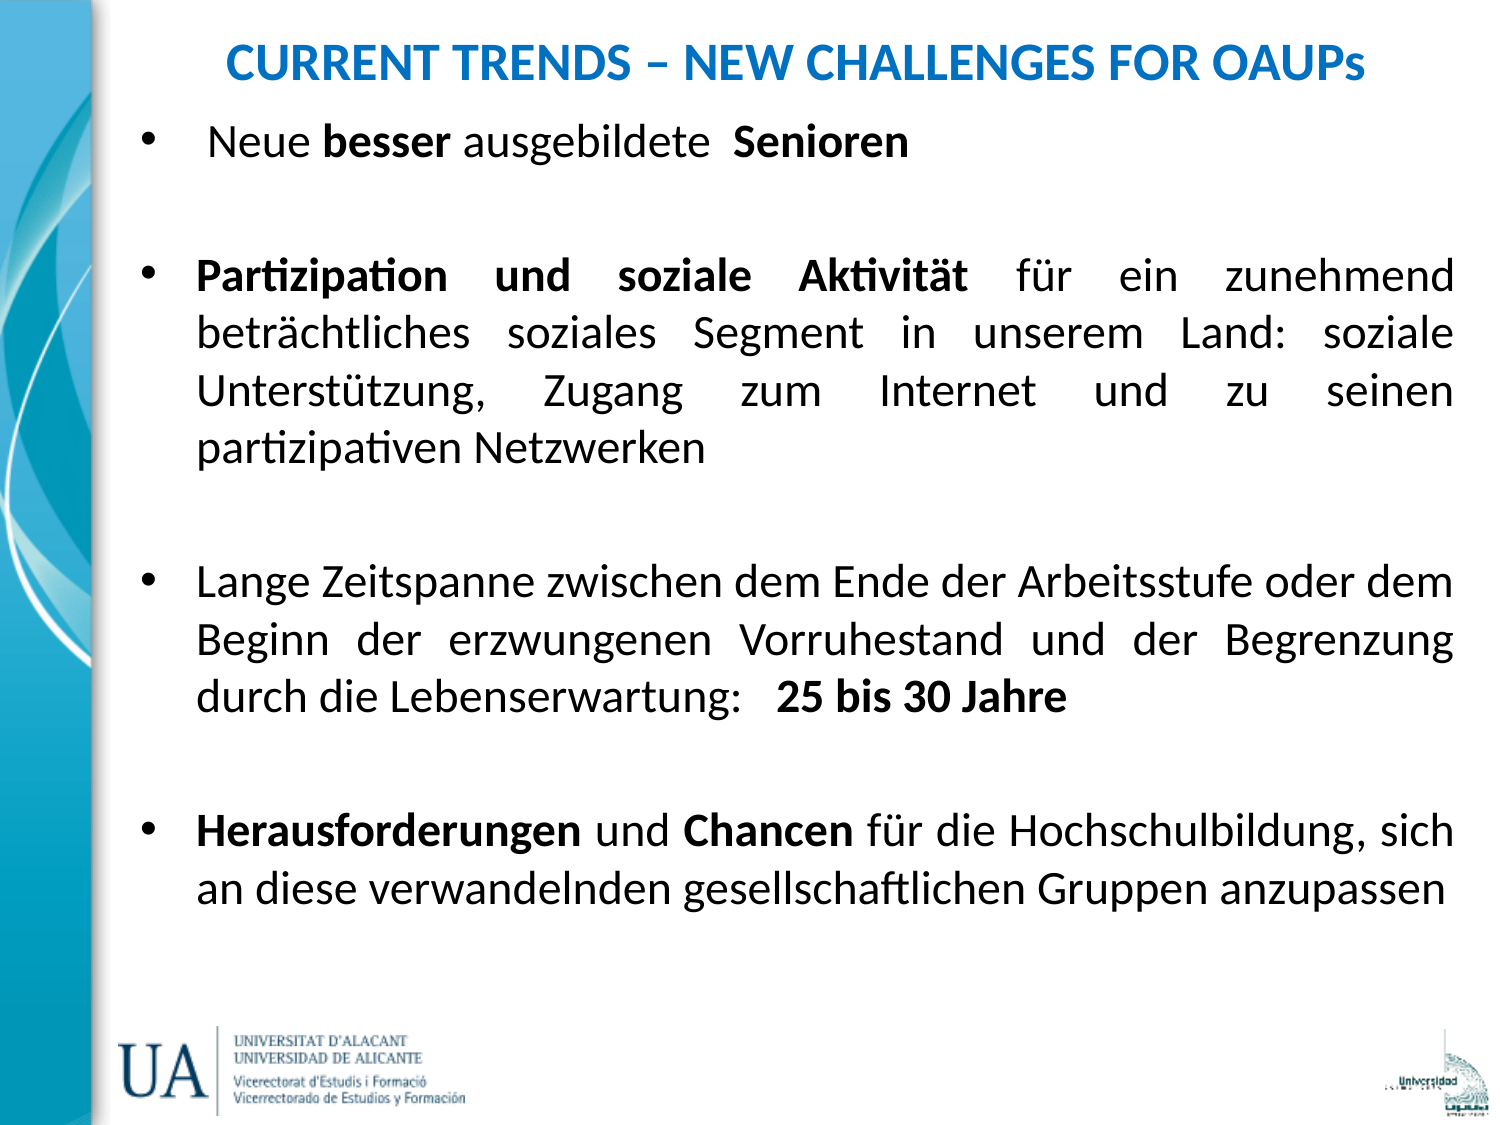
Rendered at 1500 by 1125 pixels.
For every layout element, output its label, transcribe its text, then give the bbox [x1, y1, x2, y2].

picture [1384, 1029, 1489, 1118]
title CURRENT TRENDS – NEW CHALLENGES FOR OAUPs [112, 0, 1483, 119]
picture [0, 0, 110, 1125]
list Neue besser ausgebildete Senioren Partizipation und soziale Aktivität für ein zunehmend beträchtliches soziales Segment in unserem Land: soziale Unterstützung, Zugang zum Internet und zu seinen partizipativen Netzwerken Lange Zeitspanne zwischen dem Ende der Arbeitsstufe oder dem Beginn der erzwungenen Vorruhestand und der Begrenzung durch die Lebenserwartung: 25 bis 30 Jahre Herausforderungen und Chancen für die Hochschulbildung, sich an diese verwandelnden gesellschaftlichen Gruppen anzupassen [125, 101, 1472, 1024]
picture [118, 1026, 465, 1116]
